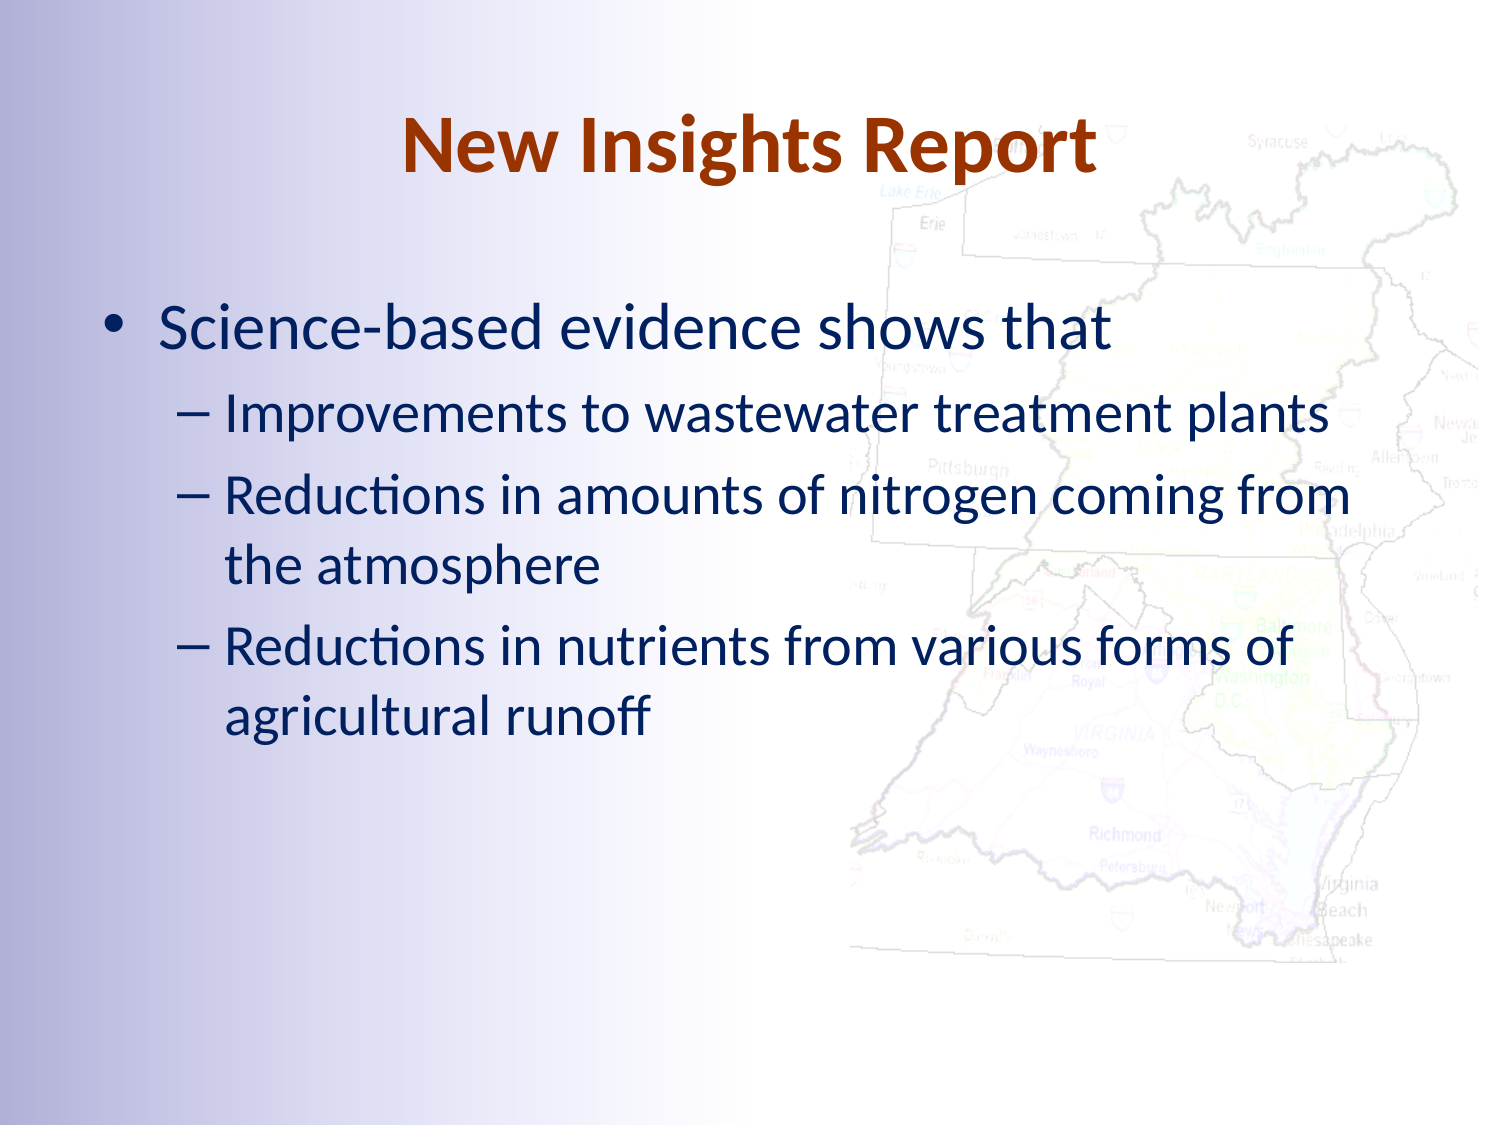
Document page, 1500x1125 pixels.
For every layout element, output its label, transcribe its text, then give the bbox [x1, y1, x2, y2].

list Science-based evidence shows that Improvements to wastewater treatment plants Reductions in amounts of nitrogen coming from the atmosphere Reductions in nutrients from various forms of agricultural runoff [87, 274, 1438, 1063]
title New Insights Report [74, 44, 1426, 233]
